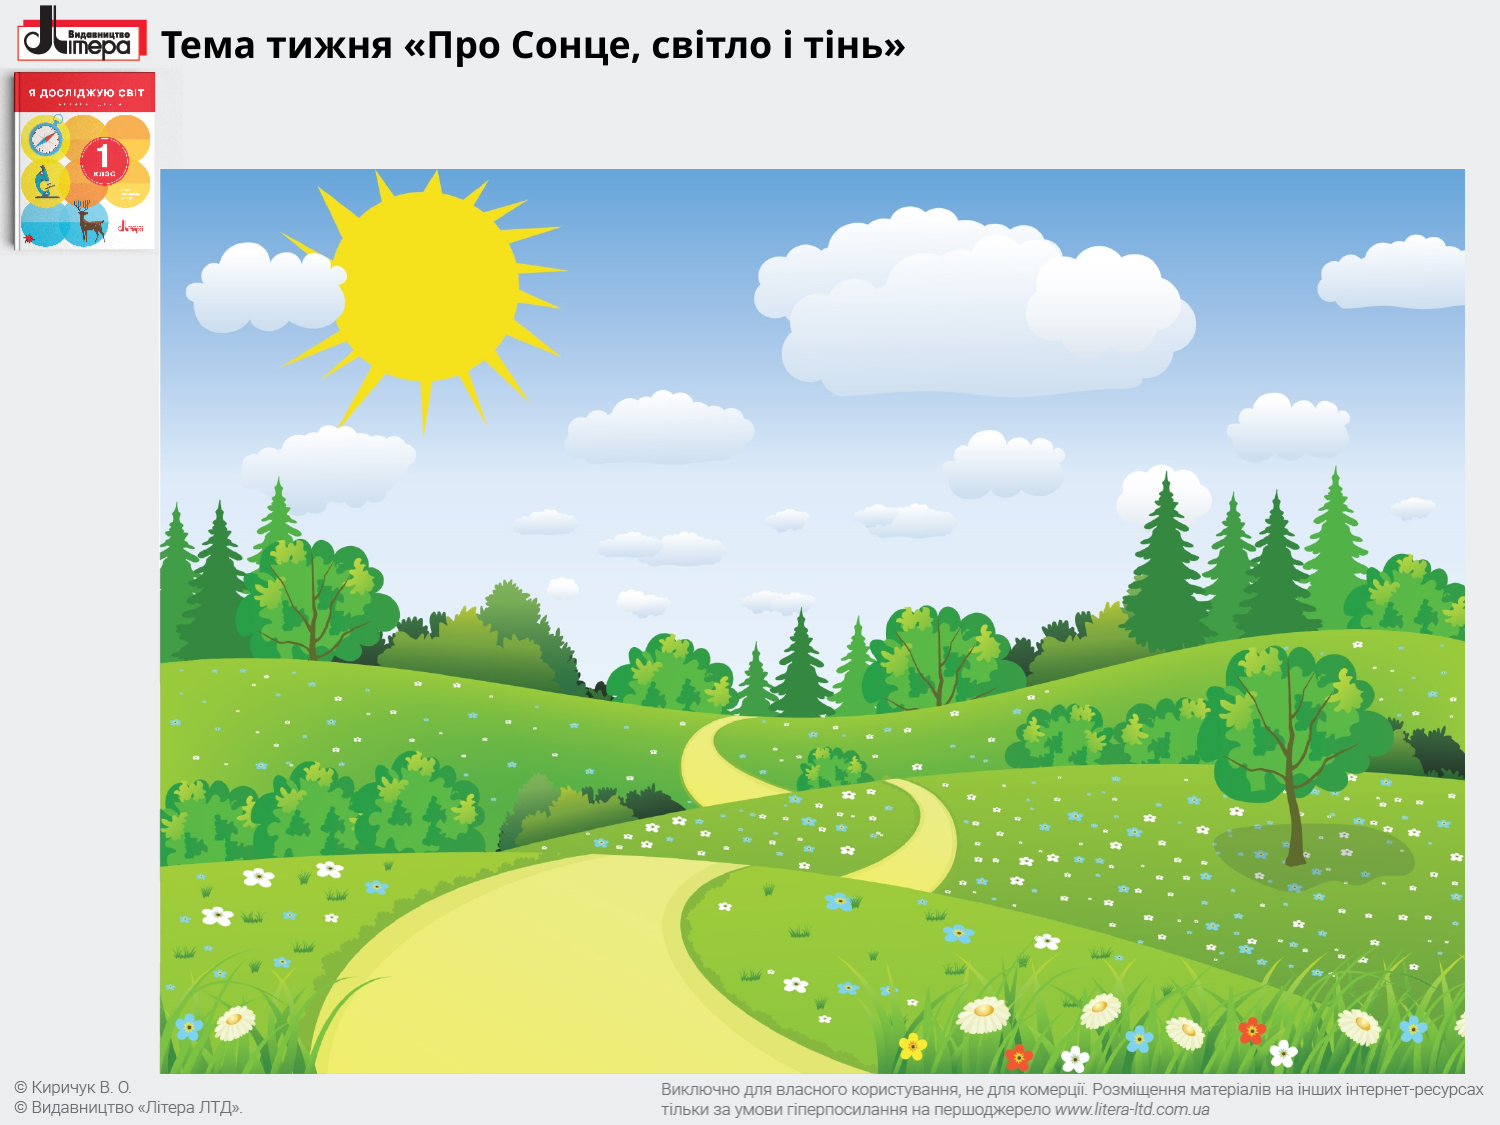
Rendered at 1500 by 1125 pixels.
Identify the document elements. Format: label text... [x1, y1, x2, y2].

picture [0, 0, 1500, 1125]
text_box Тема тижня «Про Сонце, світло і тінь» [146, 13, 922, 74]
